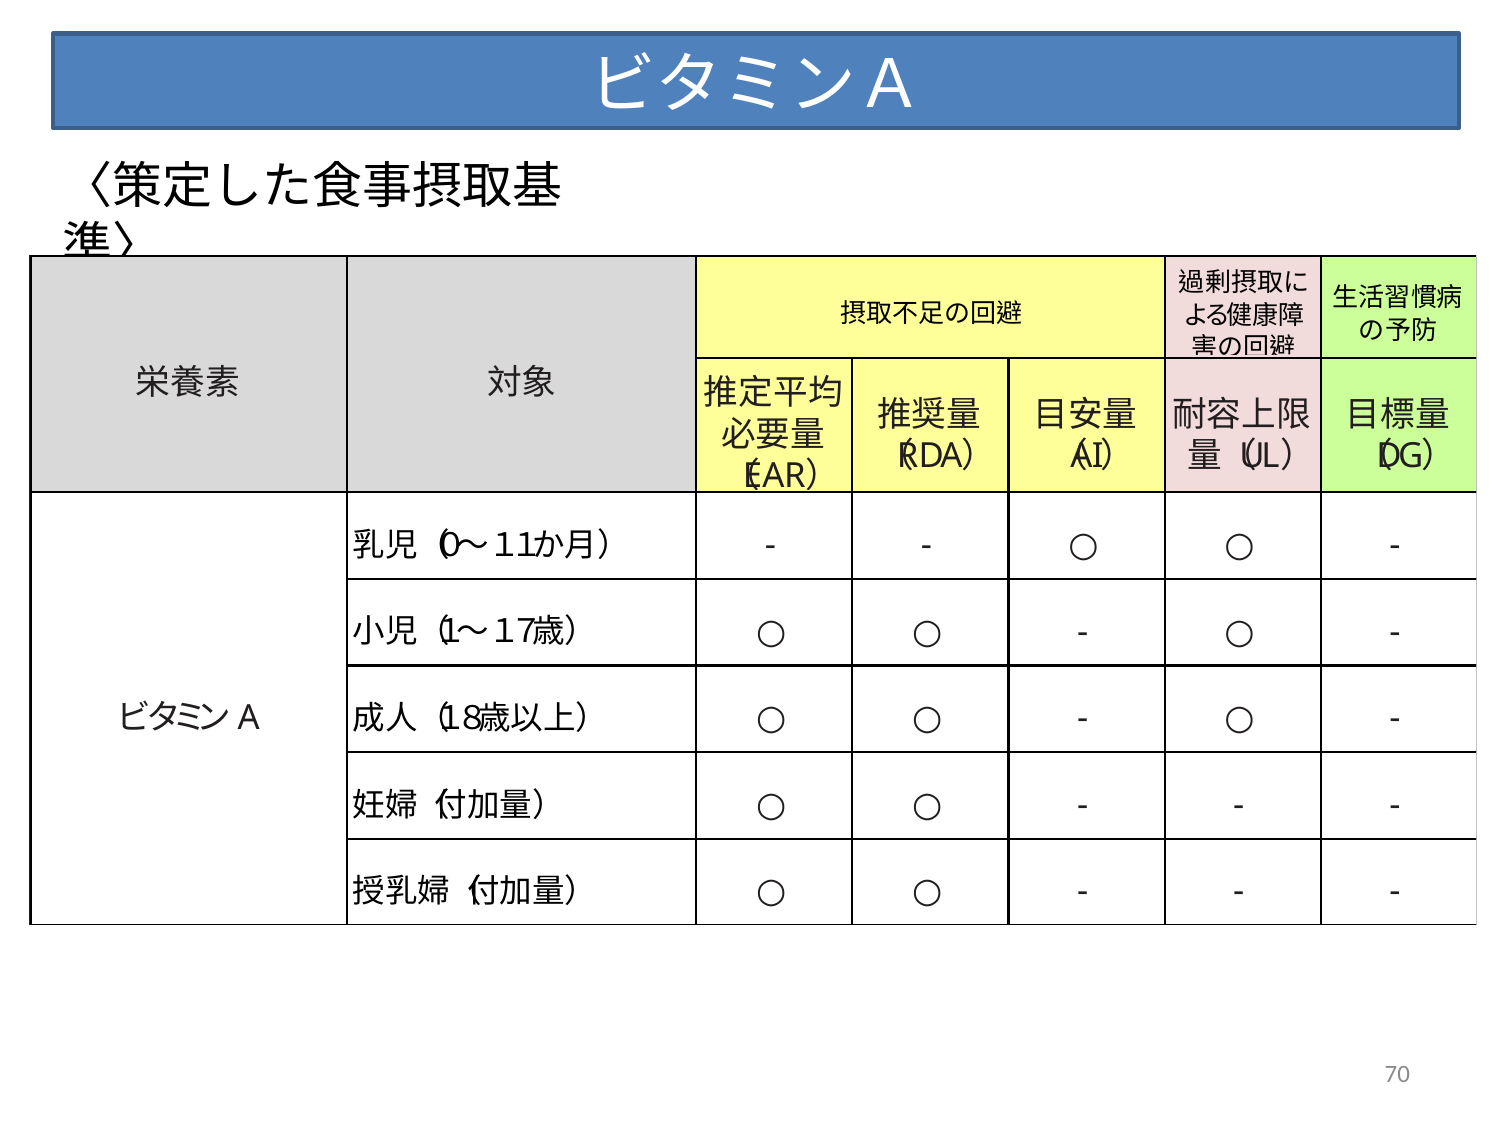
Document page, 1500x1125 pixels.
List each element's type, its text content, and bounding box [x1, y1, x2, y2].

text_box 〈策定した食事摂取基準〉 [47, 146, 651, 253]
slide_number 70 [1074, 1042, 1425, 1103]
text_box ビタミンＡ [51, 31, 1461, 130]
picture [29, 255, 1481, 929]
